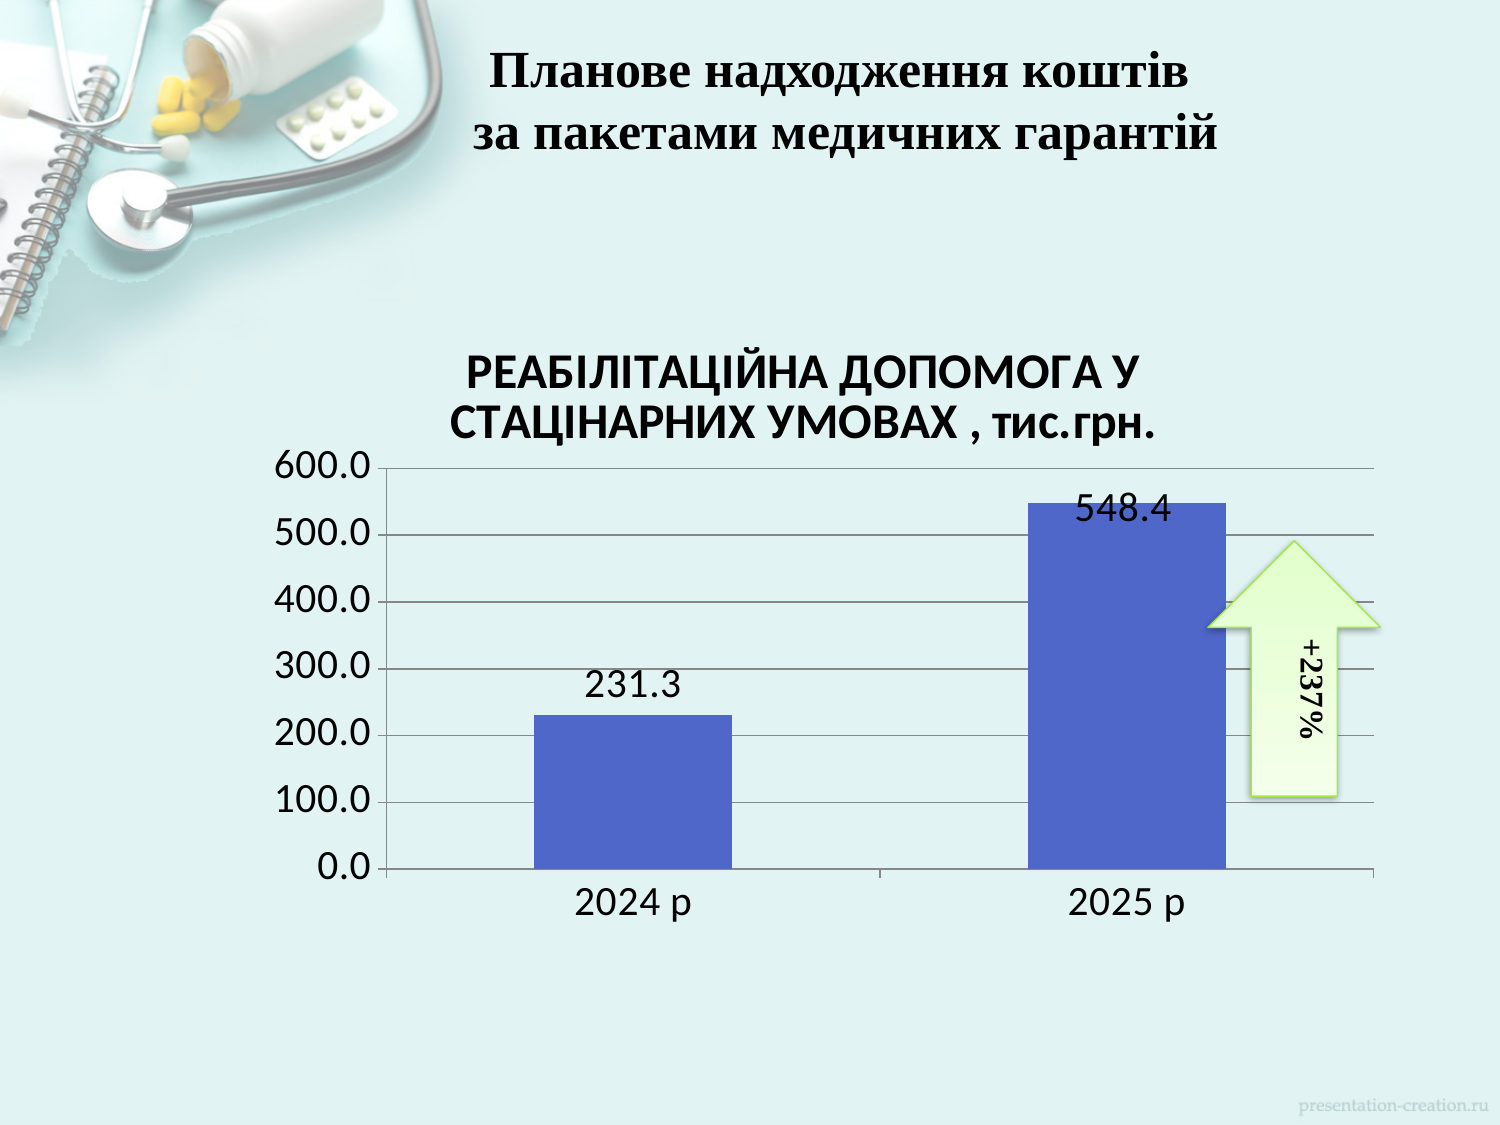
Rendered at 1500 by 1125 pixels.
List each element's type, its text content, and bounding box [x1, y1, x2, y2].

chart [165, 335, 1389, 1012]
text_box Планове надходження коштів за пакетами медичних гарантій [324, 45, 1368, 150]
